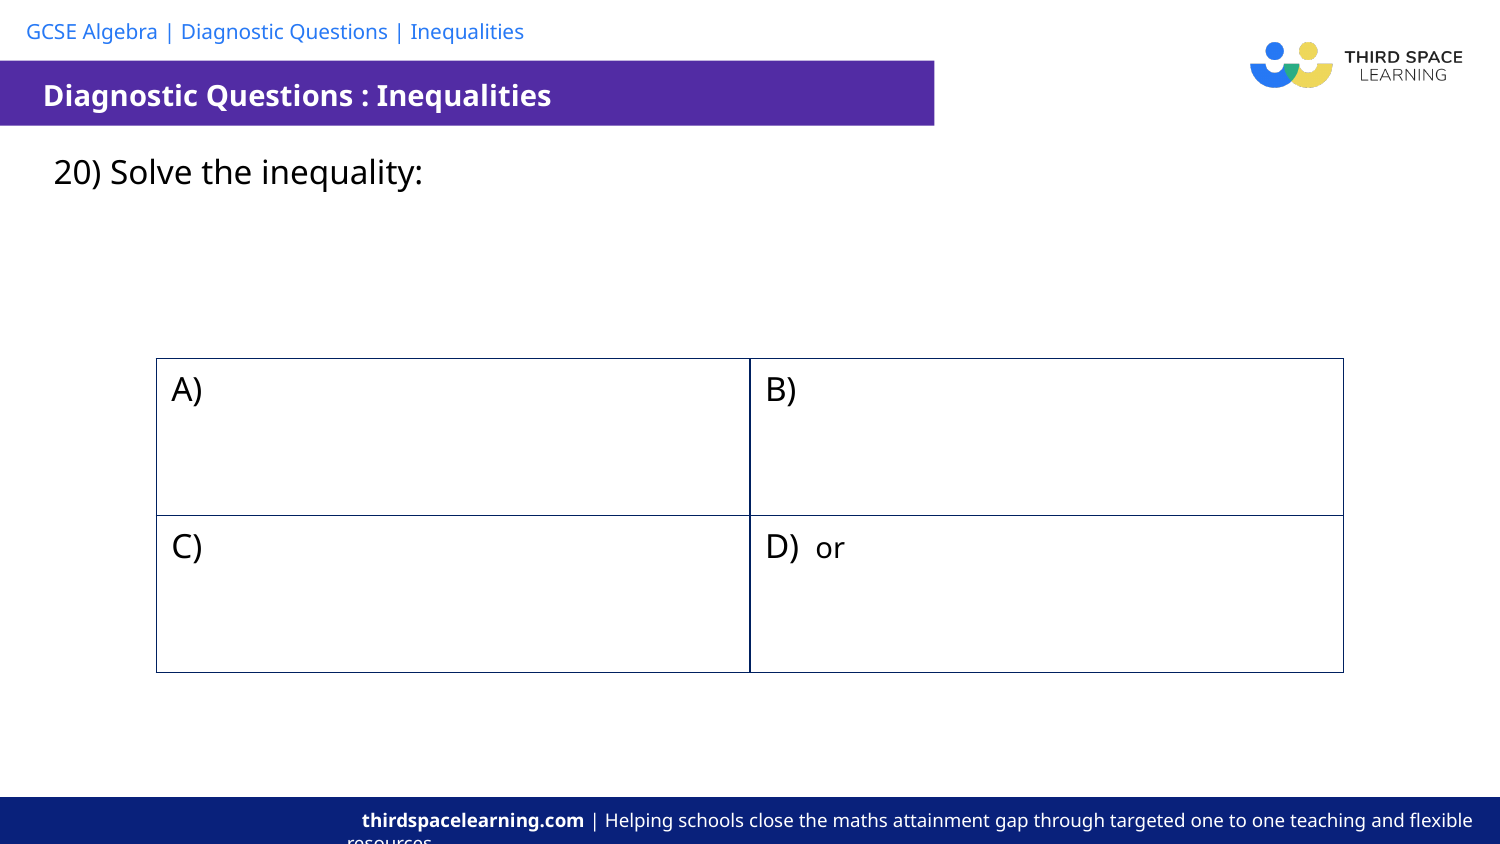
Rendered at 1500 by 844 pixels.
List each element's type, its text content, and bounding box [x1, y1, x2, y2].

picture [1250, 33, 1465, 99]
text_box Diagnostic Questions : Inequalities [27, 61, 778, 127]
